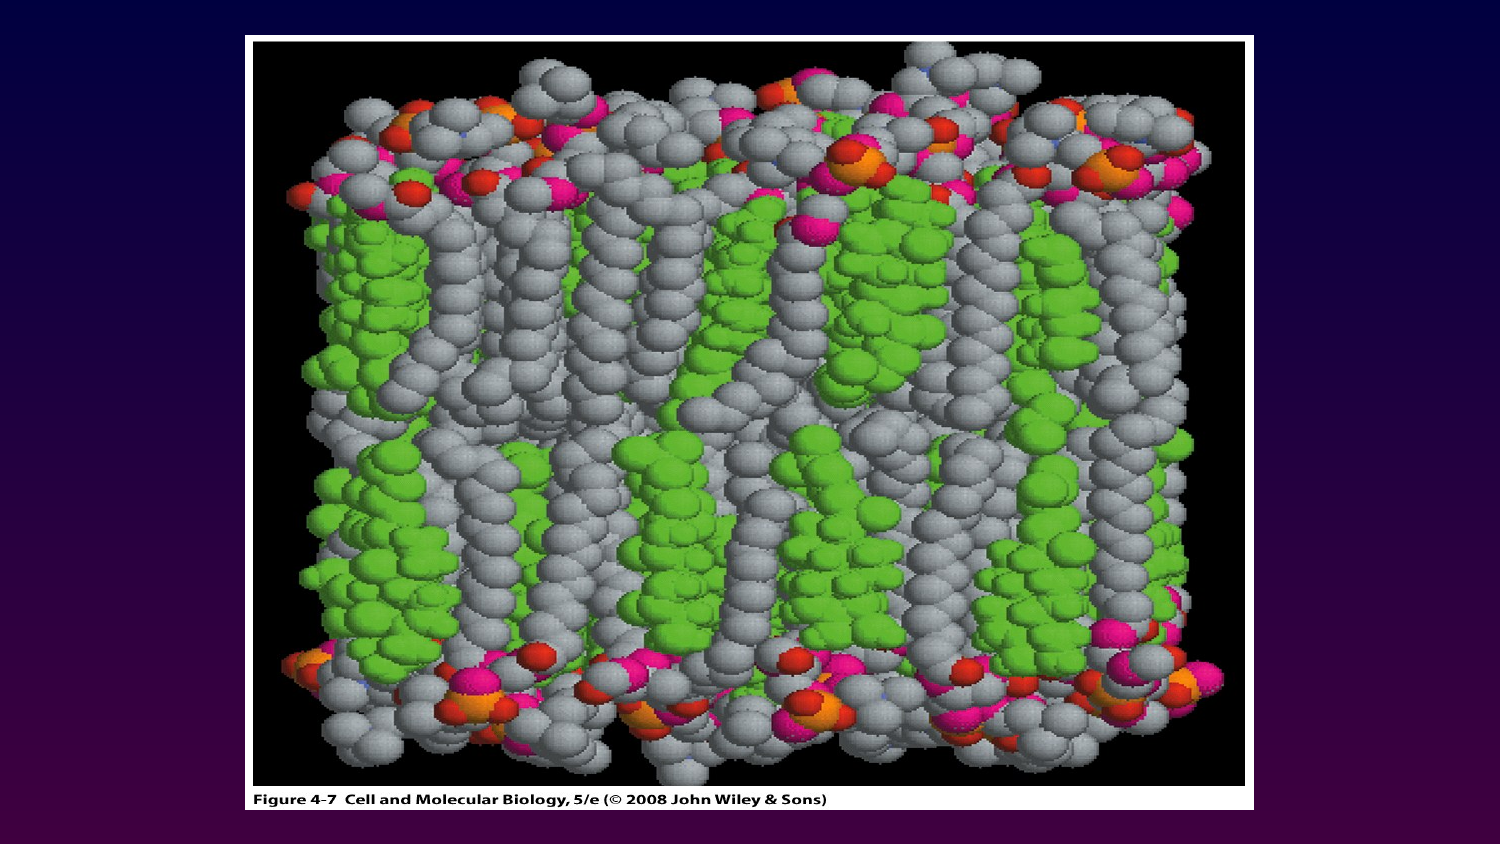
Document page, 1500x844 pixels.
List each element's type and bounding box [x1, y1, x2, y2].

picture [245, 35, 1254, 810]
